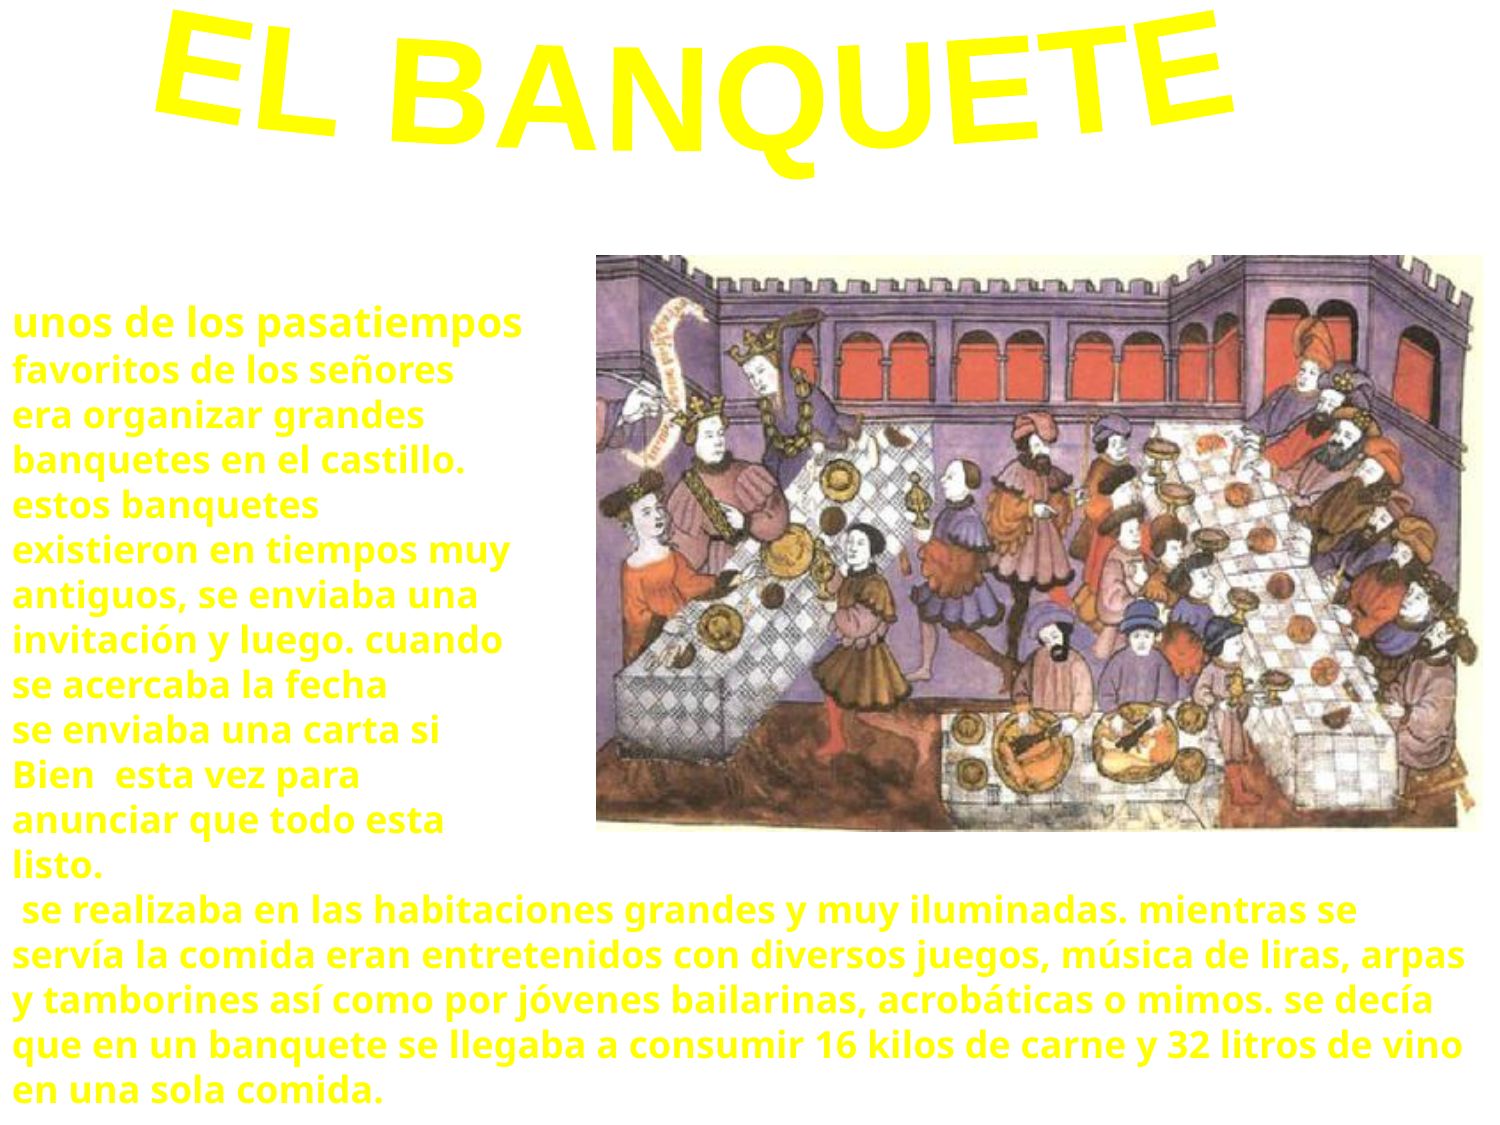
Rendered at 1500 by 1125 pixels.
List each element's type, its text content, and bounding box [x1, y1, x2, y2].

text_box unos de los pasatiempos favoritos de los señores era organizar grandes banquetes en el castillo. estos banquetes existieron en tiempos muy antiguos, se enviaba una invitación y luego. cuando se acercaba la fecha se enviaba una carta si Bien esta vez para anunciar que todo esta listo. se realizaba en las habitaciones grandes y muy iluminadas. mientras se servía la comida eran entretenidos con diversos juegos, música de liras, arpas y tamborines así como por jóvenes bailarinas, acrobáticas o mimos. se decía que en un banquete se llegaba a consumir 16 kilos de carne y 32 litros de vino en una sola comida. [0, 288, 1498, 1119]
picture [596, 255, 1483, 832]
